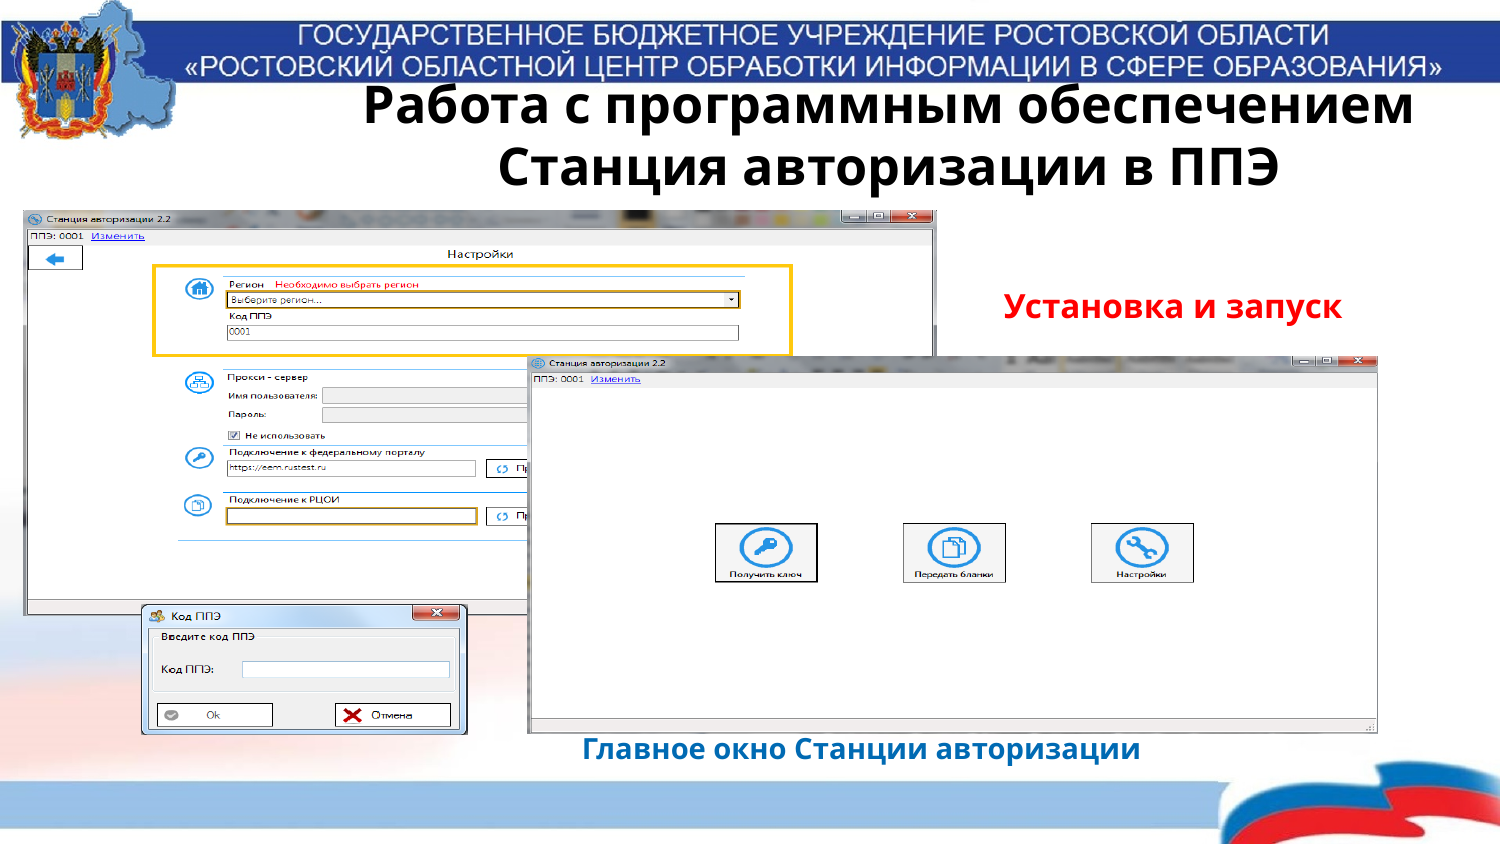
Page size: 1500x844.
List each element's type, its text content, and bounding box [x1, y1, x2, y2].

picture [0, 0, 1500, 844]
text_box Установка и запуск [995, 281, 1500, 322]
text_box Главное окно Станции авторизации [574, 734, 1324, 770]
text_box Работа с программным обеспечением Станция авторизации в ППЭ [316, 82, 1463, 186]
